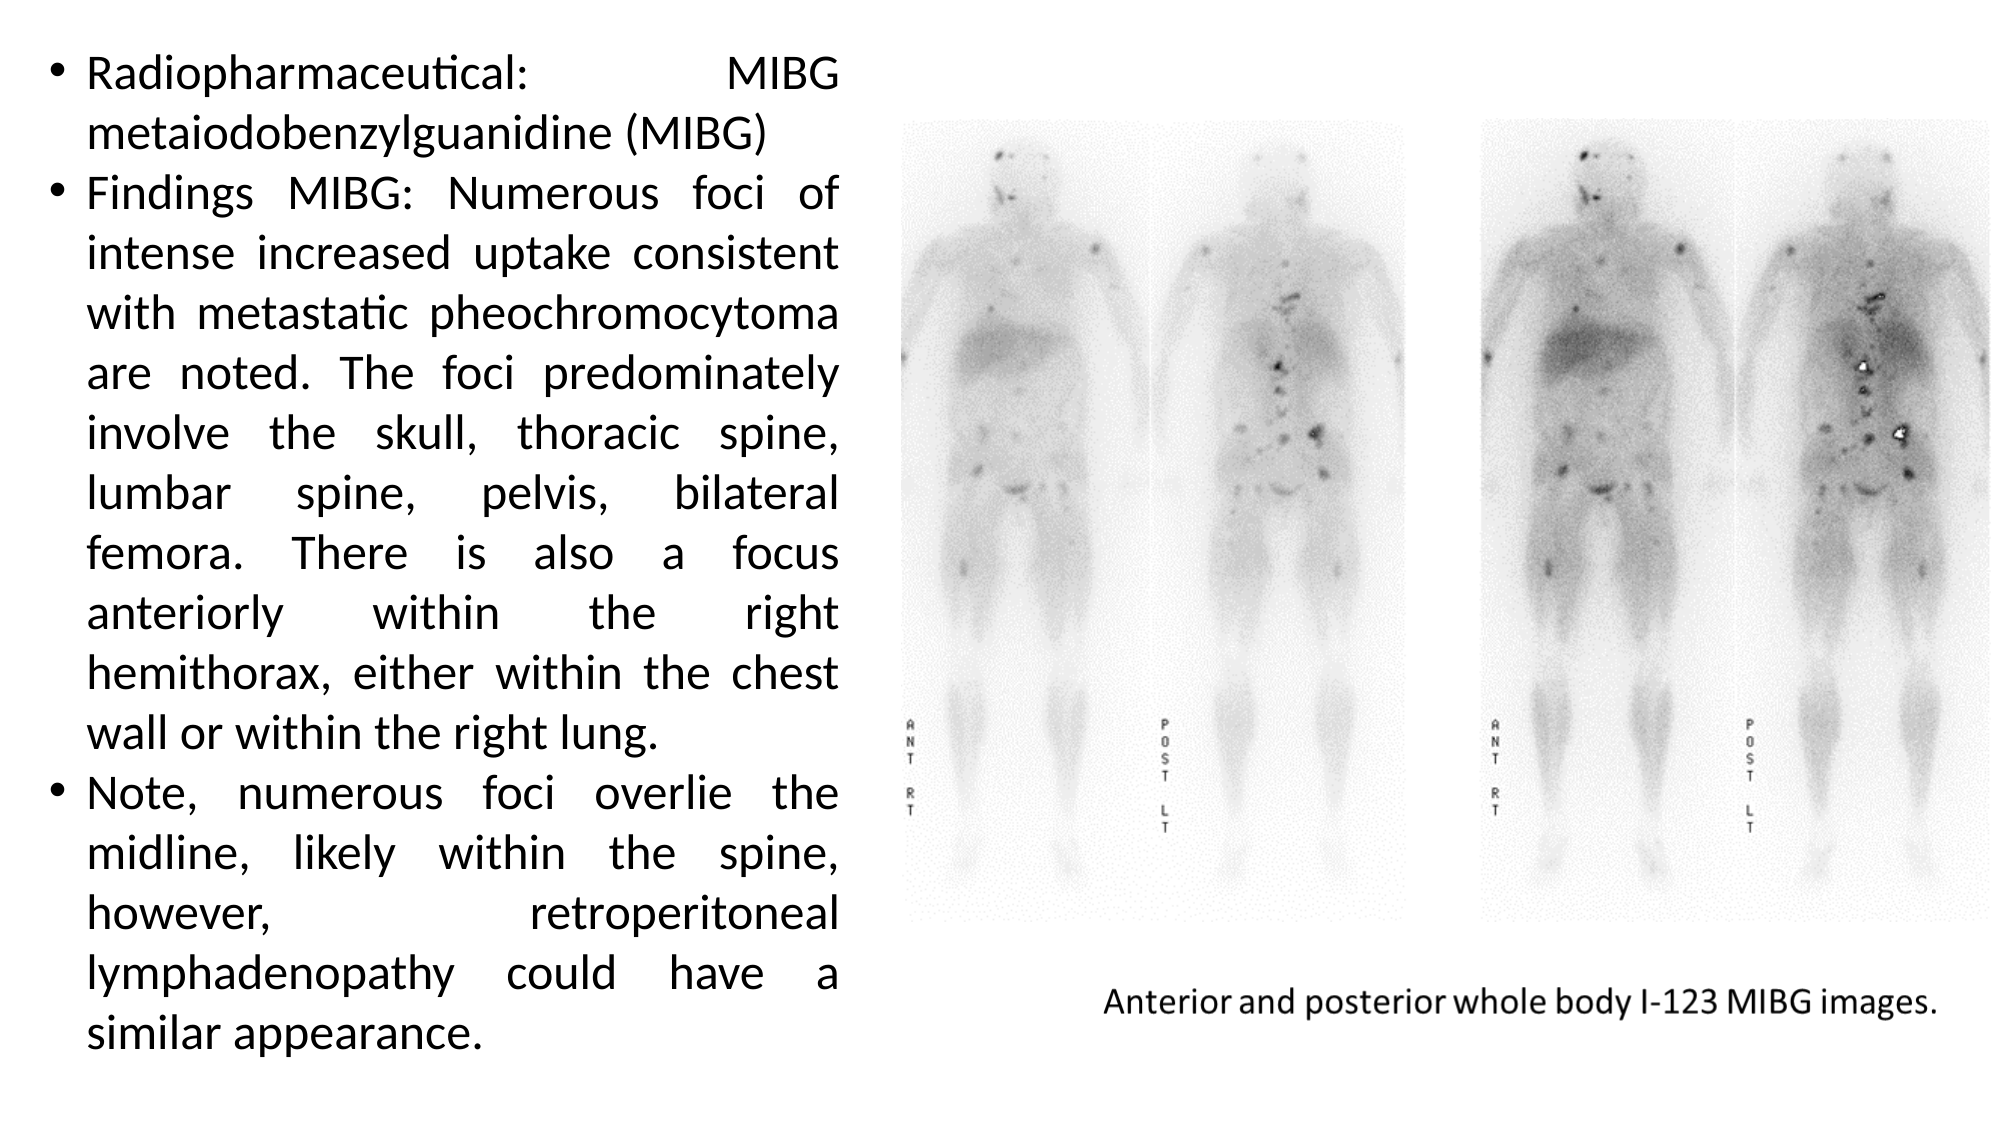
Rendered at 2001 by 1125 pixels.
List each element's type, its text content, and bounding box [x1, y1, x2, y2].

picture [901, 118, 2000, 922]
picture [1079, 965, 1962, 1047]
list Radiopharmaceutical: MIBG metaiodobenzylguanidine (MIBG) Findings MIBG: Numerous foci of intense increased uptake consistent with metastatic pheochromocytoma are noted. The foci predominately involve the skull, thoracic spine, lumbar spine, pelvis, bilateral femora. There is also a focus anteriorly within the right hemithorax, either within the chest wall or within the right lung. Note, numerous foci overlie the midline, likely within the spine, however, retroperitoneal lymphadenopathy could have a similar appearance. [34, 32, 856, 746]
